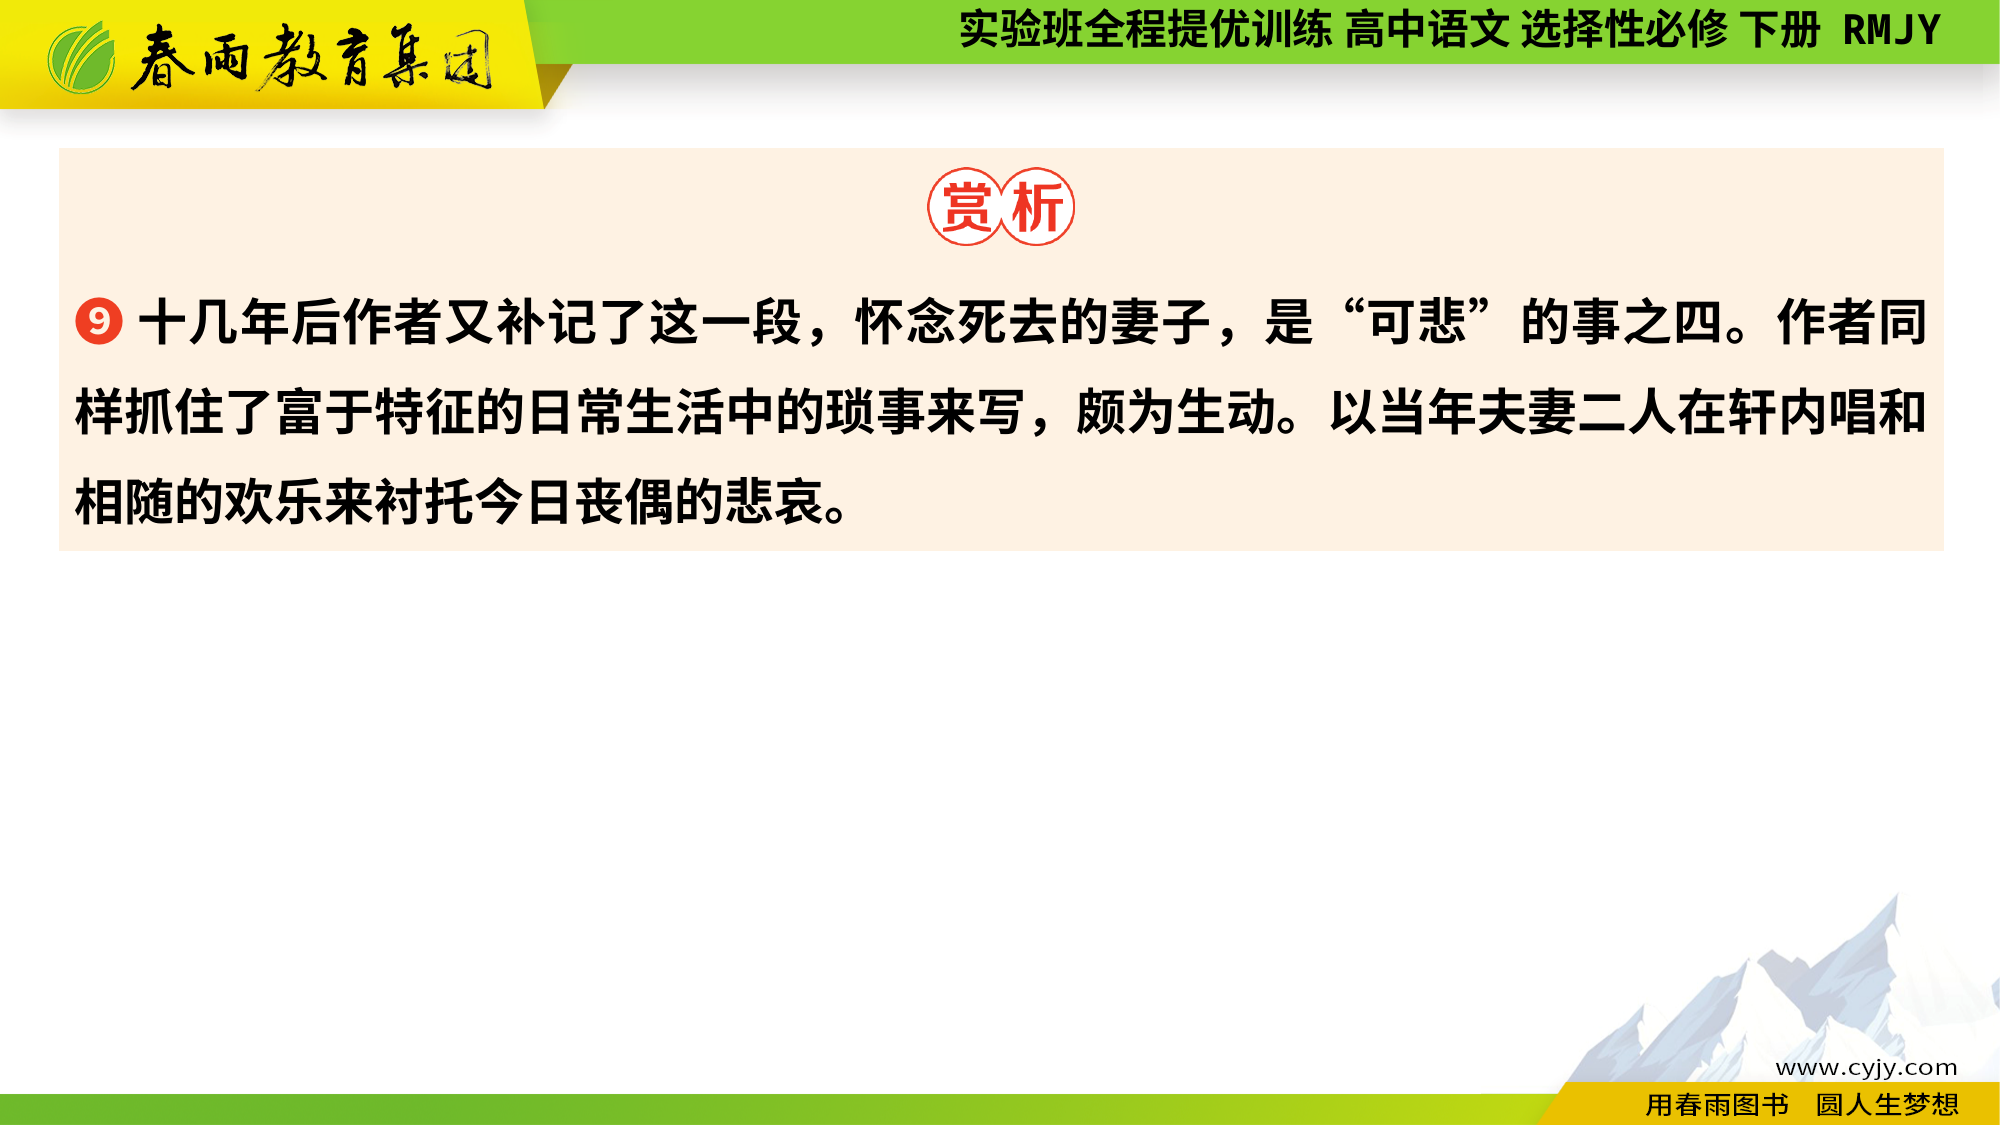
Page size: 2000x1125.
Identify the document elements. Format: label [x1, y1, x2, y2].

text_box [58, 148, 1944, 551]
picture [0, 0, 2000, 1125]
